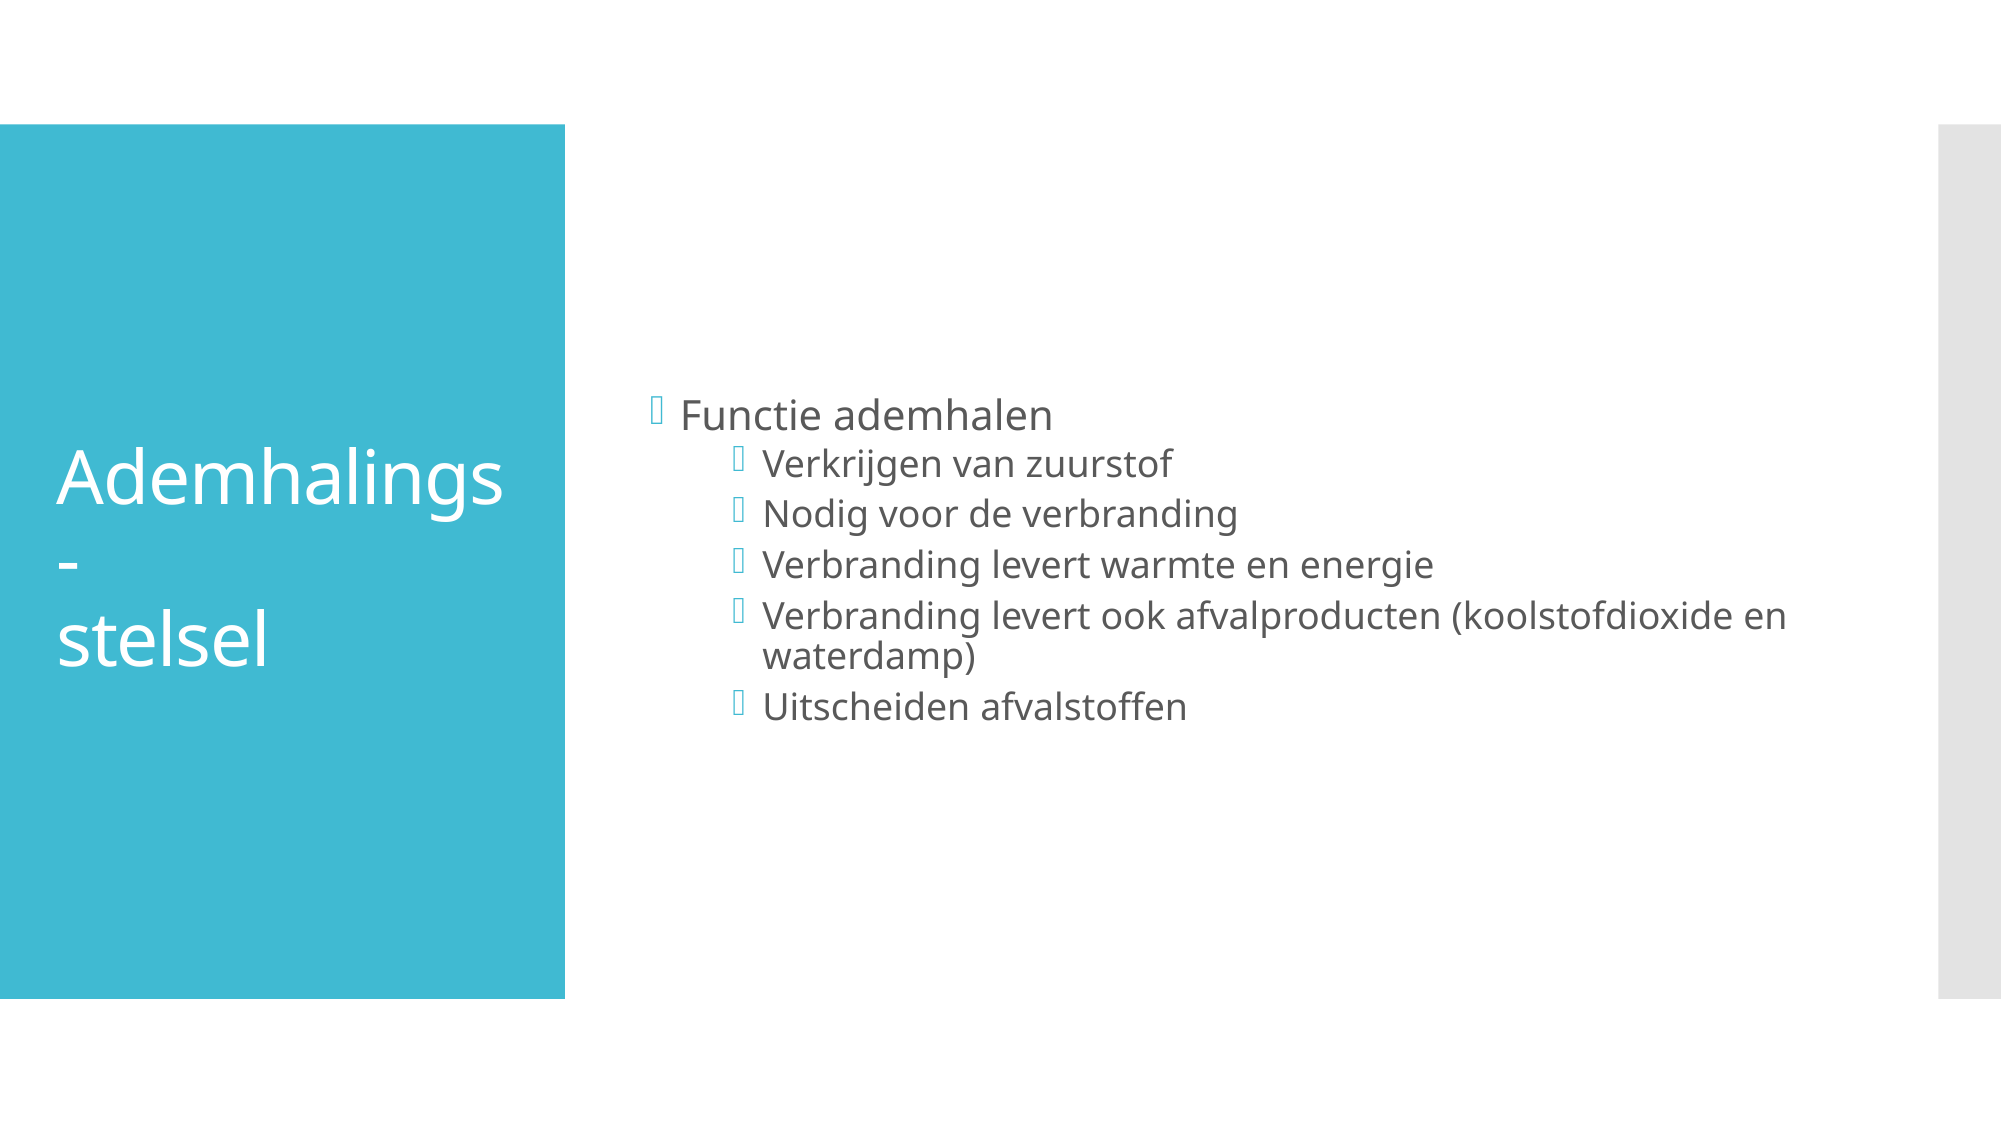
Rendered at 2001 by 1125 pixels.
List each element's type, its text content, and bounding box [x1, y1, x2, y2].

title Ademhalings- stelsel [41, 184, 525, 940]
list Functie ademhalen Verkrijgen van zuurstof Nodig voor de verbranding Verbranding levert warmte en energie Verbranding levert ook afvalproducten (koolstofdioxide en waterdamp) Uitscheiden afvalstoffen [634, 141, 1835, 982]
